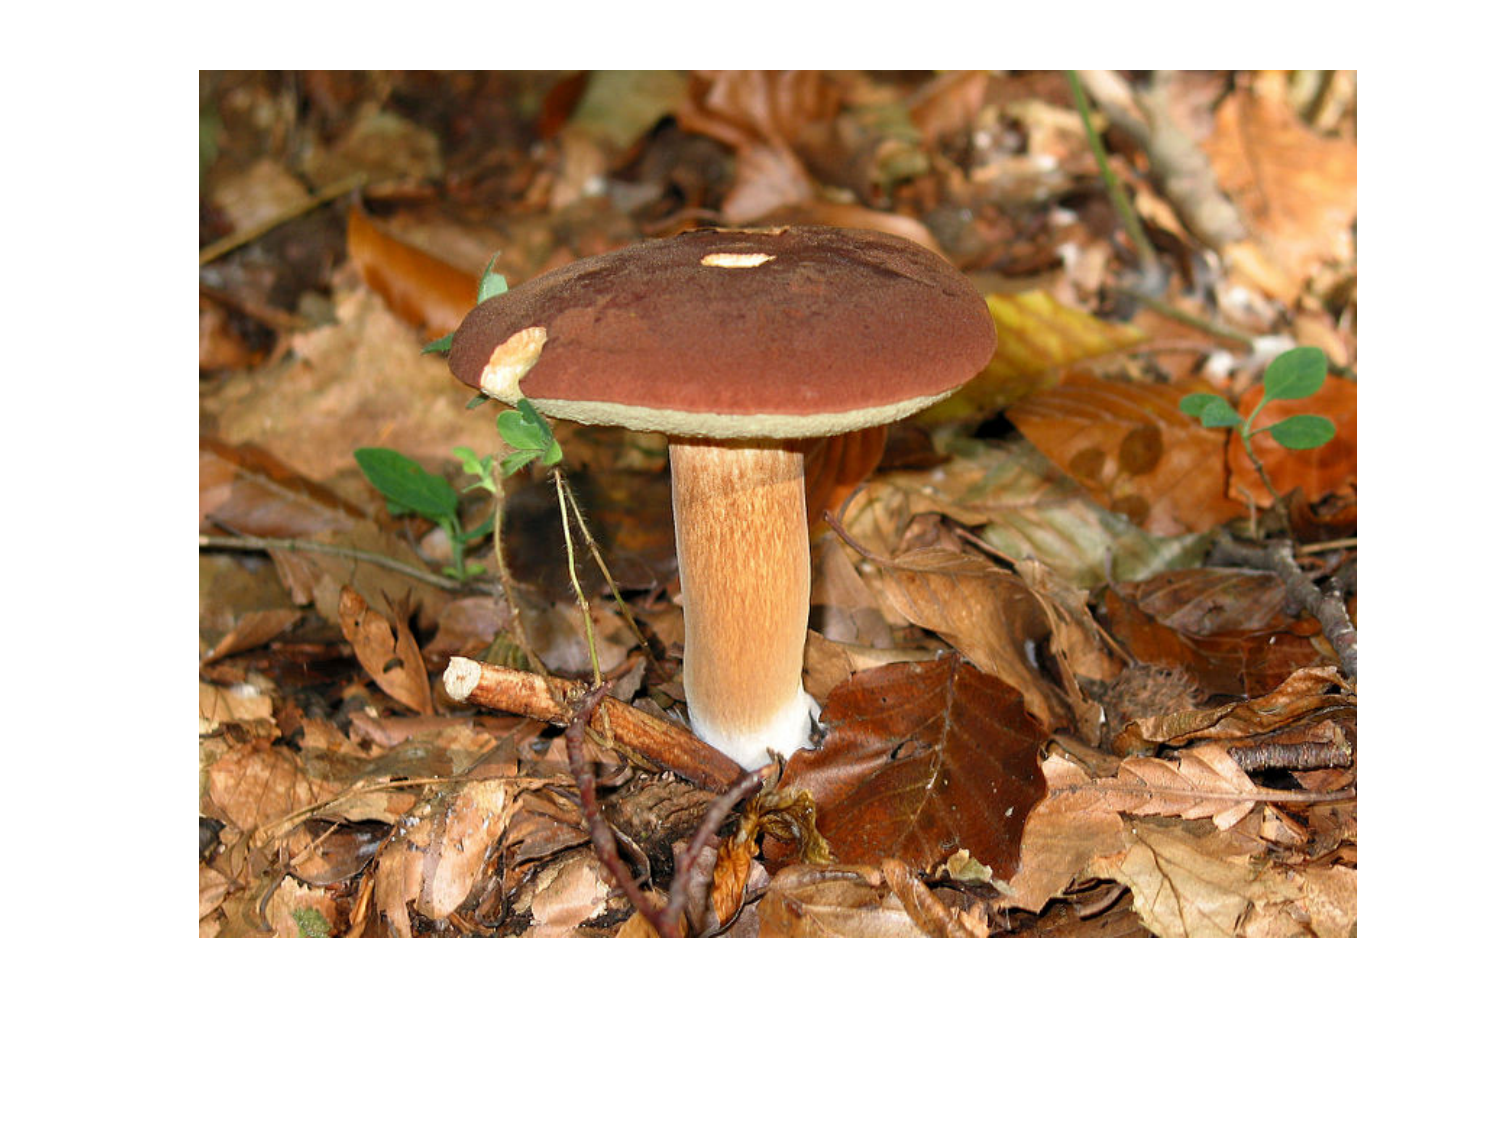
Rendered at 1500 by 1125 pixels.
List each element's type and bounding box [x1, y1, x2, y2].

picture [198, 70, 1358, 938]
